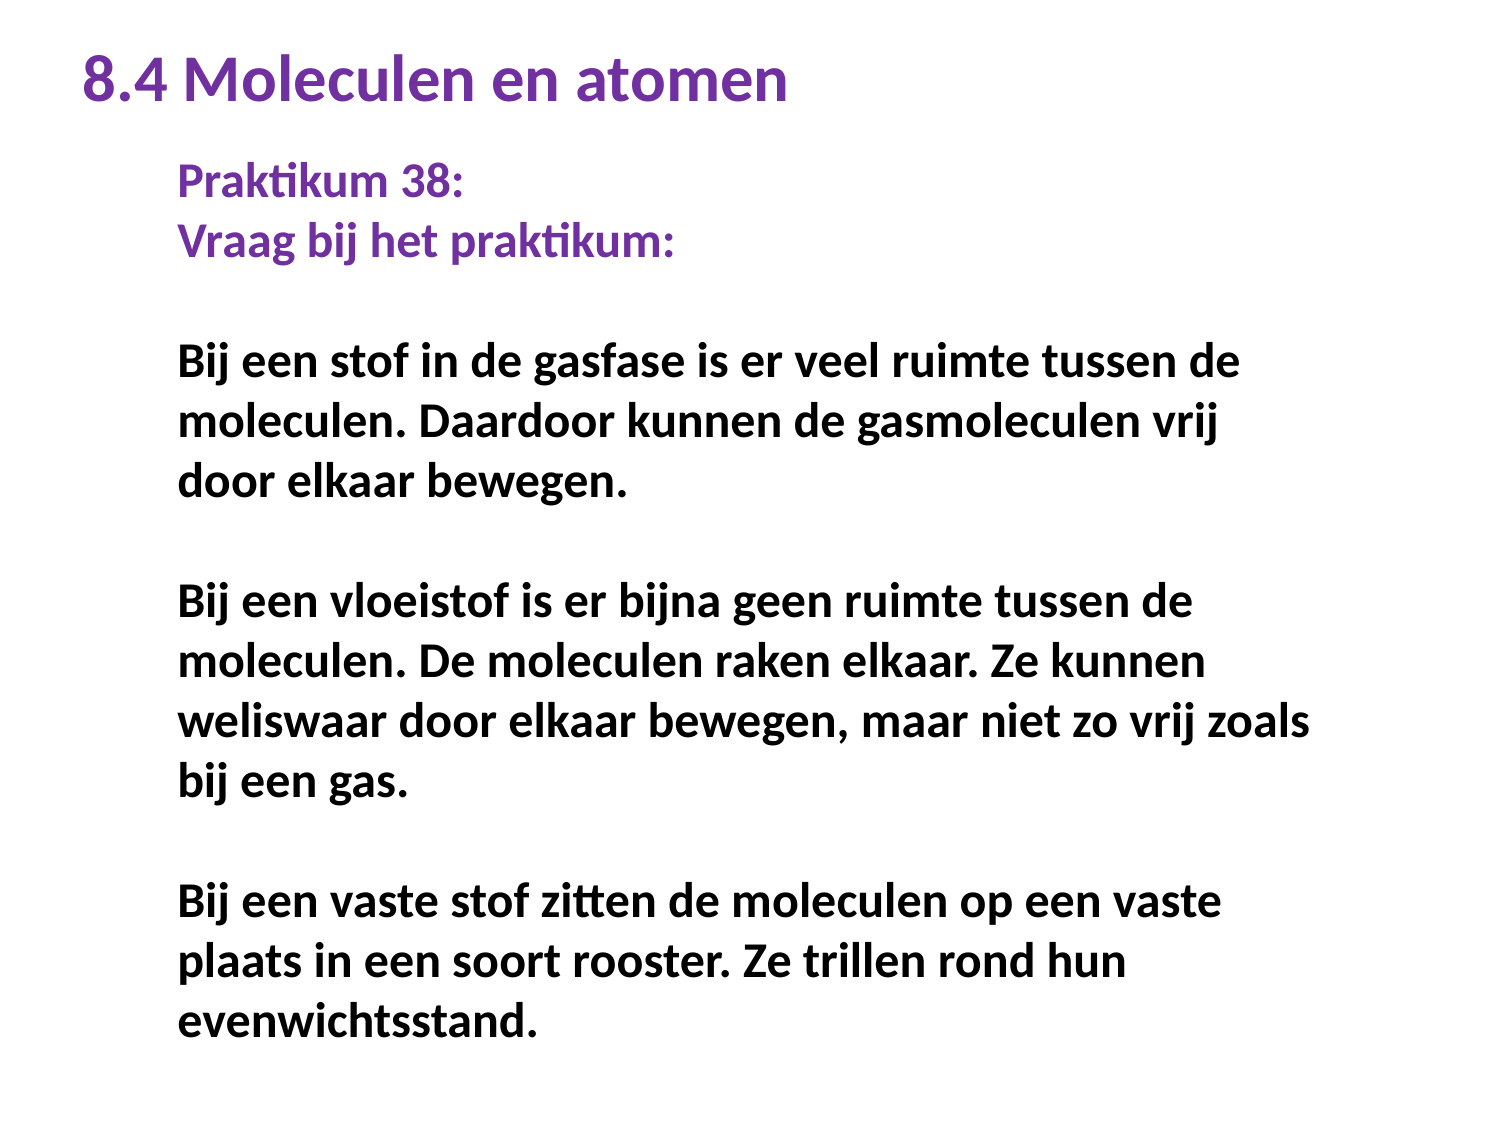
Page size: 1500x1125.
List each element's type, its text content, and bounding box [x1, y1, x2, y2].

title 8.4 Moleculen en atomen [67, 26, 1466, 125]
text_box Praktikum 38: Vraag bij het praktikum: Bij een stof in de gasfase is er veel ruimte tussen de moleculen. Daardoor kunnen de gasmoleculen vrij door elkaar bewegen. Bij een vloeistof is er bijna geen ruimte tussen de moleculen. De moleculen raken elkaar. Ze kunnen weliswaar door elkaar bewegen, maar niet zo vrij zoals bij een gas. Bij een vaste stof zitten de moleculen op een vaste plaats in een soort rooster. Ze trillen rond hun evenwichtsstand. [162, 140, 1332, 1116]
